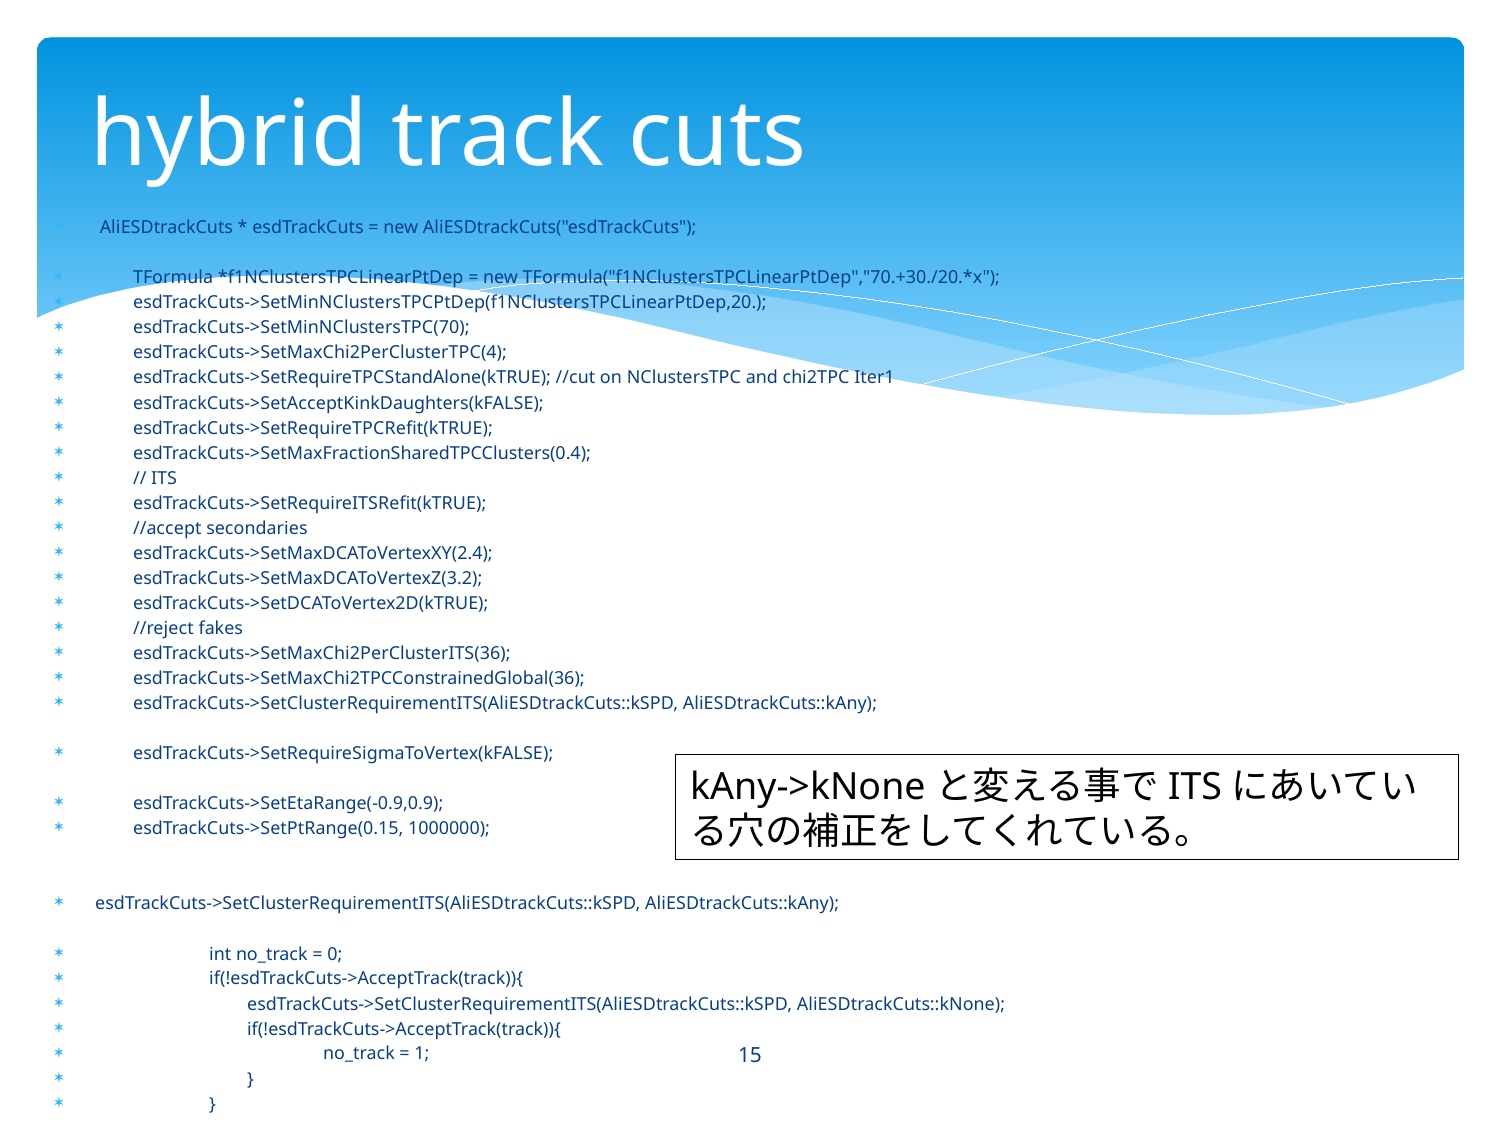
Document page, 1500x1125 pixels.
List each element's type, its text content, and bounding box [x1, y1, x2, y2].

slide_number 15 [654, 1025, 846, 1086]
list AliESDtrackCuts * esdTrackCuts = new AliESDtrackCuts("esdTrackCuts"); TFormula *f1NClustersTPCLinearPtDep = new TFormula("f1NClustersTPCLinearPtDep","70.+30./20.*x"); esdTrackCuts->SetMinNClustersTPCPtDep(f1NClustersTPCLinearPtDep,20.); esdTrackCuts->SetMinNClustersTPC(70); esdTrackCuts->SetMaxChi2PerClusterTPC(4); esdTrackCuts->SetRequireTPCStandAlone(kTRUE); //cut on NClustersTPC and chi2TPC Iter1 esdTrackCuts->SetAcceptKinkDaughters(kFALSE); esdTrackCuts->SetRequireTPCRefit(kTRUE); esdTrackCuts->SetMaxFractionSharedTPCClusters(0.4); // ITS esdTrackCuts->SetRequireITSRefit(kTRUE); //accept secondaries esdTrackCuts->SetMaxDCAToVertexXY(2.4); esdTrackCuts->SetMaxDCAToVertexZ(3.2); esdTrackCuts->SetDCAToVertex2D(kTRUE); //reject fakes esdTrackCuts->SetMaxChi2PerClusterITS(36); esdTrackCuts->SetMaxChi2TPCConstrainedGlobal(36); esdTrackCuts->SetClusterRequirementITS(AliESDtrackCuts::kSPD, AliESDtrackCuts::kAny); esdTrackCuts->SetRequireSigmaToVertex(kFALSE); esdTrackCuts->SetEtaRange(-0.9,0.9); esdTrackCuts->SetPtRange(0.15, 1000000); esdTrackCuts->SetClusterRequirementITS(AliESDtrackCuts::kSPD, AliESDtrackCuts::kAny); int no_track = 0; if(!esdTrackCuts->AcceptTrack(track)){ esdTrackCuts->SetClusterRequirementITS(AliESDtrackCuts::kSPD, AliESDtrackCuts::kNone); if(!esdTrackCuts->AcceptTrack(track)){ no_track = 1; } } [39, 208, 1459, 1125]
title hybrid track cuts [75, 25, 1425, 232]
text_box kAny->kNoneと変える事でITSにあいている穴の補正をしてくれている。 [675, 754, 1459, 860]
